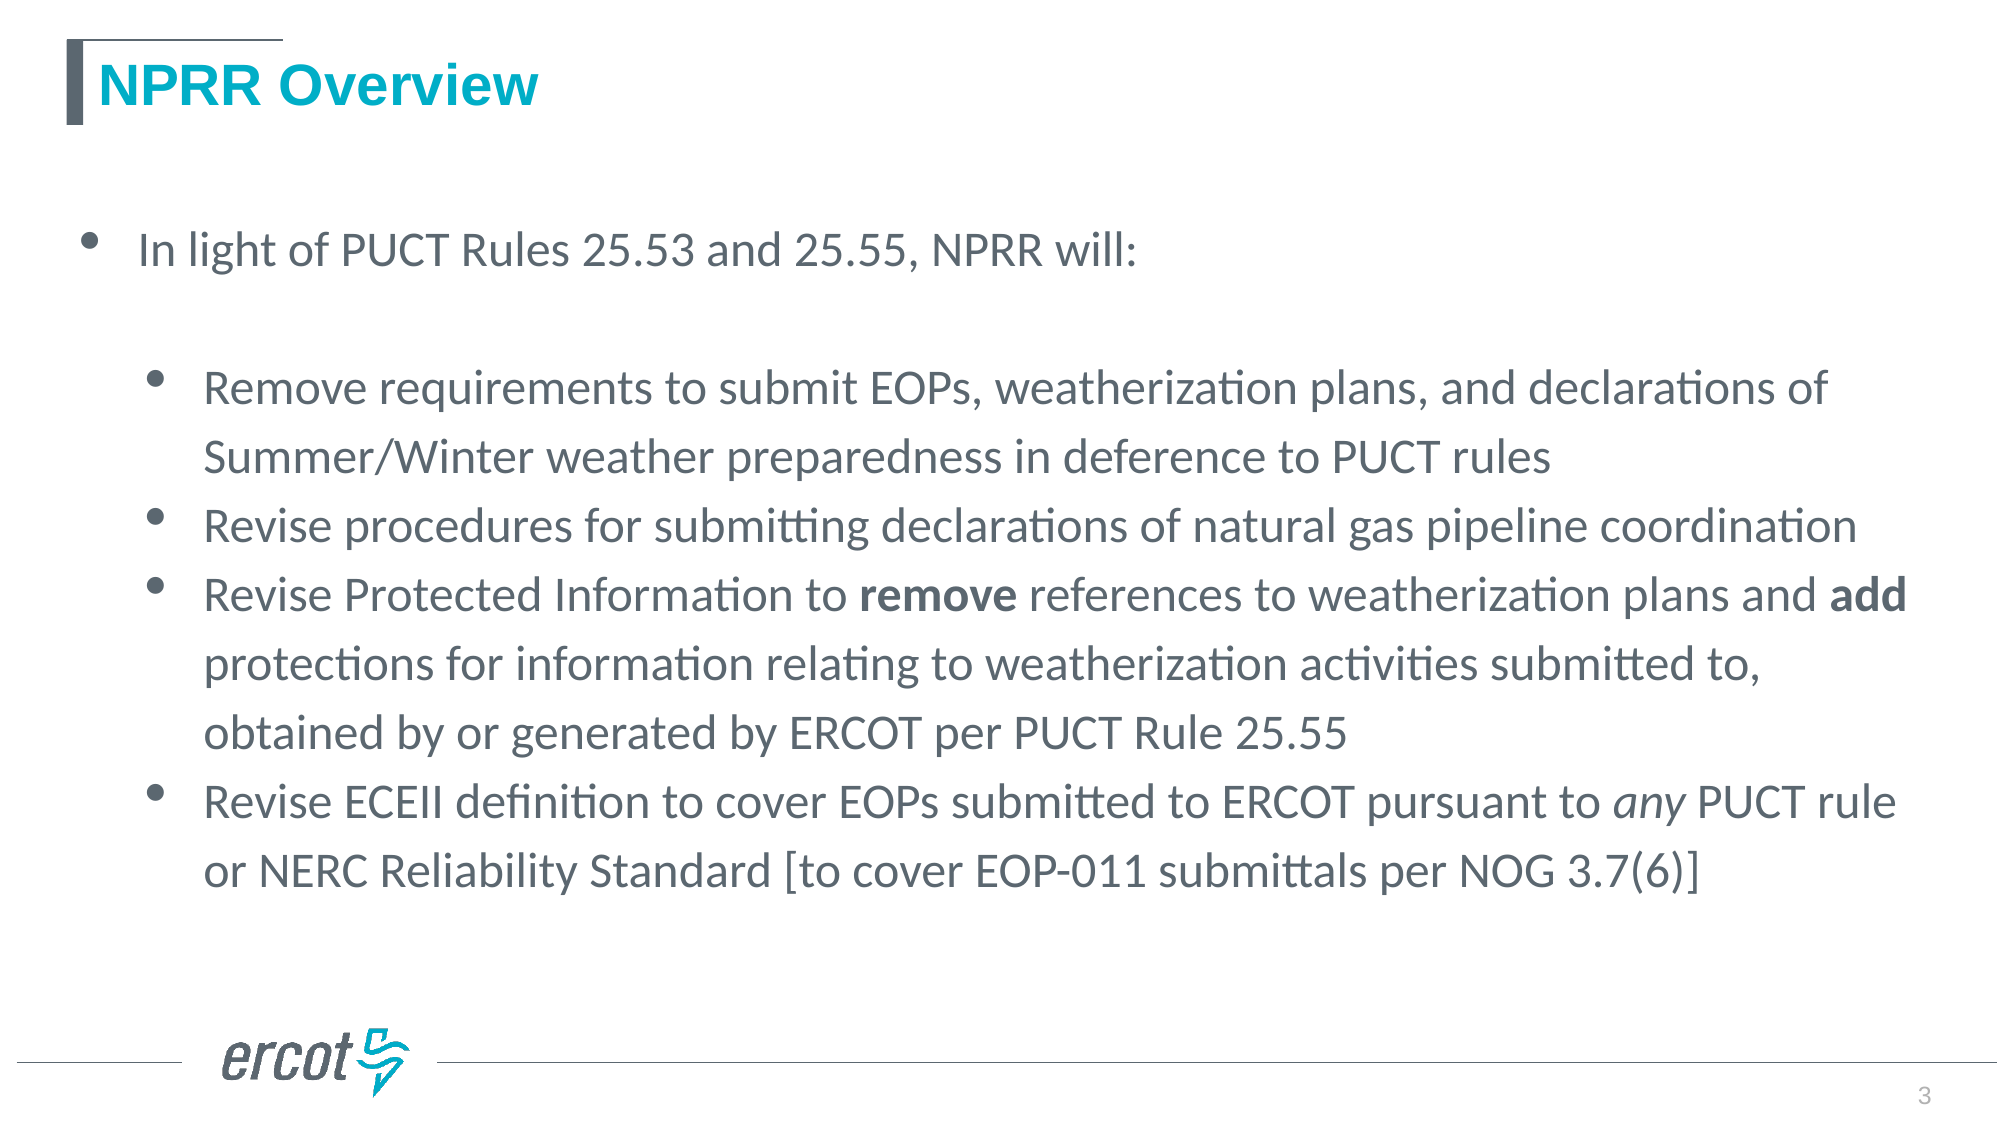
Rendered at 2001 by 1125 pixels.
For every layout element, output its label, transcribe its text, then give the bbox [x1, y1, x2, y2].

title NPRR Overview [83, 39, 1934, 125]
slide_number 3 [1866, 1076, 1984, 1113]
picture [218, 1063, 413, 1100]
list In light of PUCT Rules 25.53 and 25.55, NPRR will: Remove requirements to submit EOPs, weatherization plans, and declarations of Summer/Winter weather preparedness in deference to PUCT rules Revise procedures for submitting declarations of natural gas pipeline coordination Revise Protected Information to remove references to weatherization plans and add protections for information relating to weatherization activities submitted to, obtained by or generated by ERCOT per PUCT Rule 25.55 Revise ECEII definition to cover EOPs submitted to ERCOT pursuant to any PUCT rule or NERC Reliability Standard [to cover EOP-011 submittals per NOG 3.7(6)] [66, 200, 1934, 1063]
